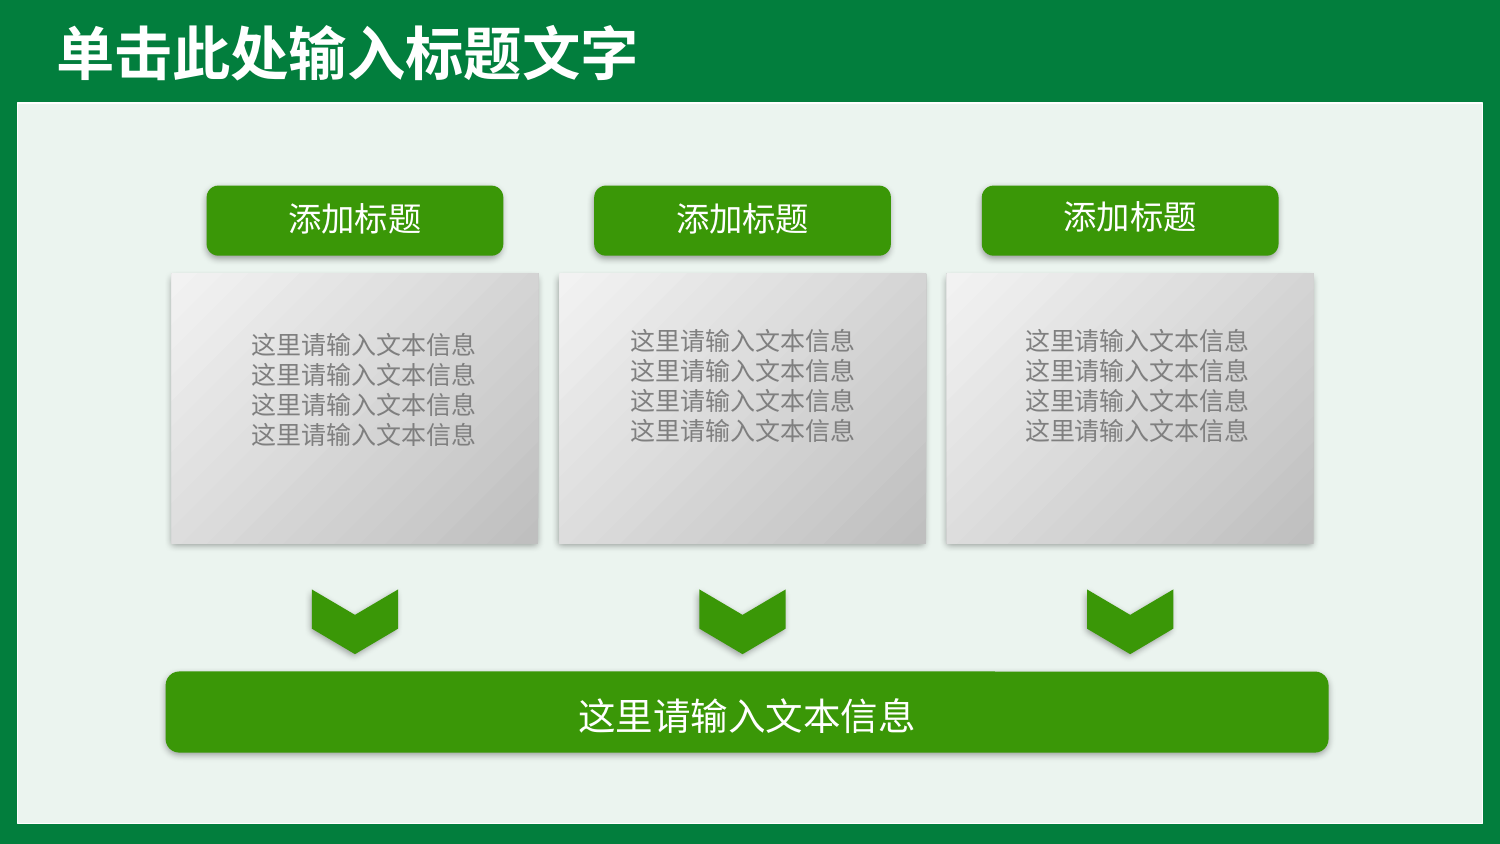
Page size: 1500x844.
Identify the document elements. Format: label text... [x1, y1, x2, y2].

text_box [558, 273, 927, 544]
text_box [311, 588, 399, 655]
text_box 这里请输入文本信息 这里请输入文本信息 这里请输入文本信息 这里请输入文本信息 [1010, 317, 1341, 453]
text_box [698, 588, 787, 655]
text_box 添加标题 [998, 189, 1262, 244]
text_box 添加标题 [223, 190, 487, 246]
text_box 添加标题 [610, 190, 875, 246]
text_box [981, 185, 1279, 256]
text_box 这里请输入文本信息 [260, 685, 1234, 746]
text_box [171, 273, 539, 544]
text_box [164, 670, 1330, 754]
text_box [136, 155, 1351, 578]
text_box [1086, 588, 1175, 655]
text_box 这里请输入文本信息 这里请输入文本信息 这里请输入文本信息 这里请输入文本信息 [615, 317, 960, 453]
text_box [206, 185, 504, 256]
text_box [594, 185, 891, 256]
text_box [946, 273, 1314, 544]
text_box 这里请输入文本信息 这里请输入文本信息 这里请输入文本信息 这里请输入文本信息 [236, 322, 564, 458]
